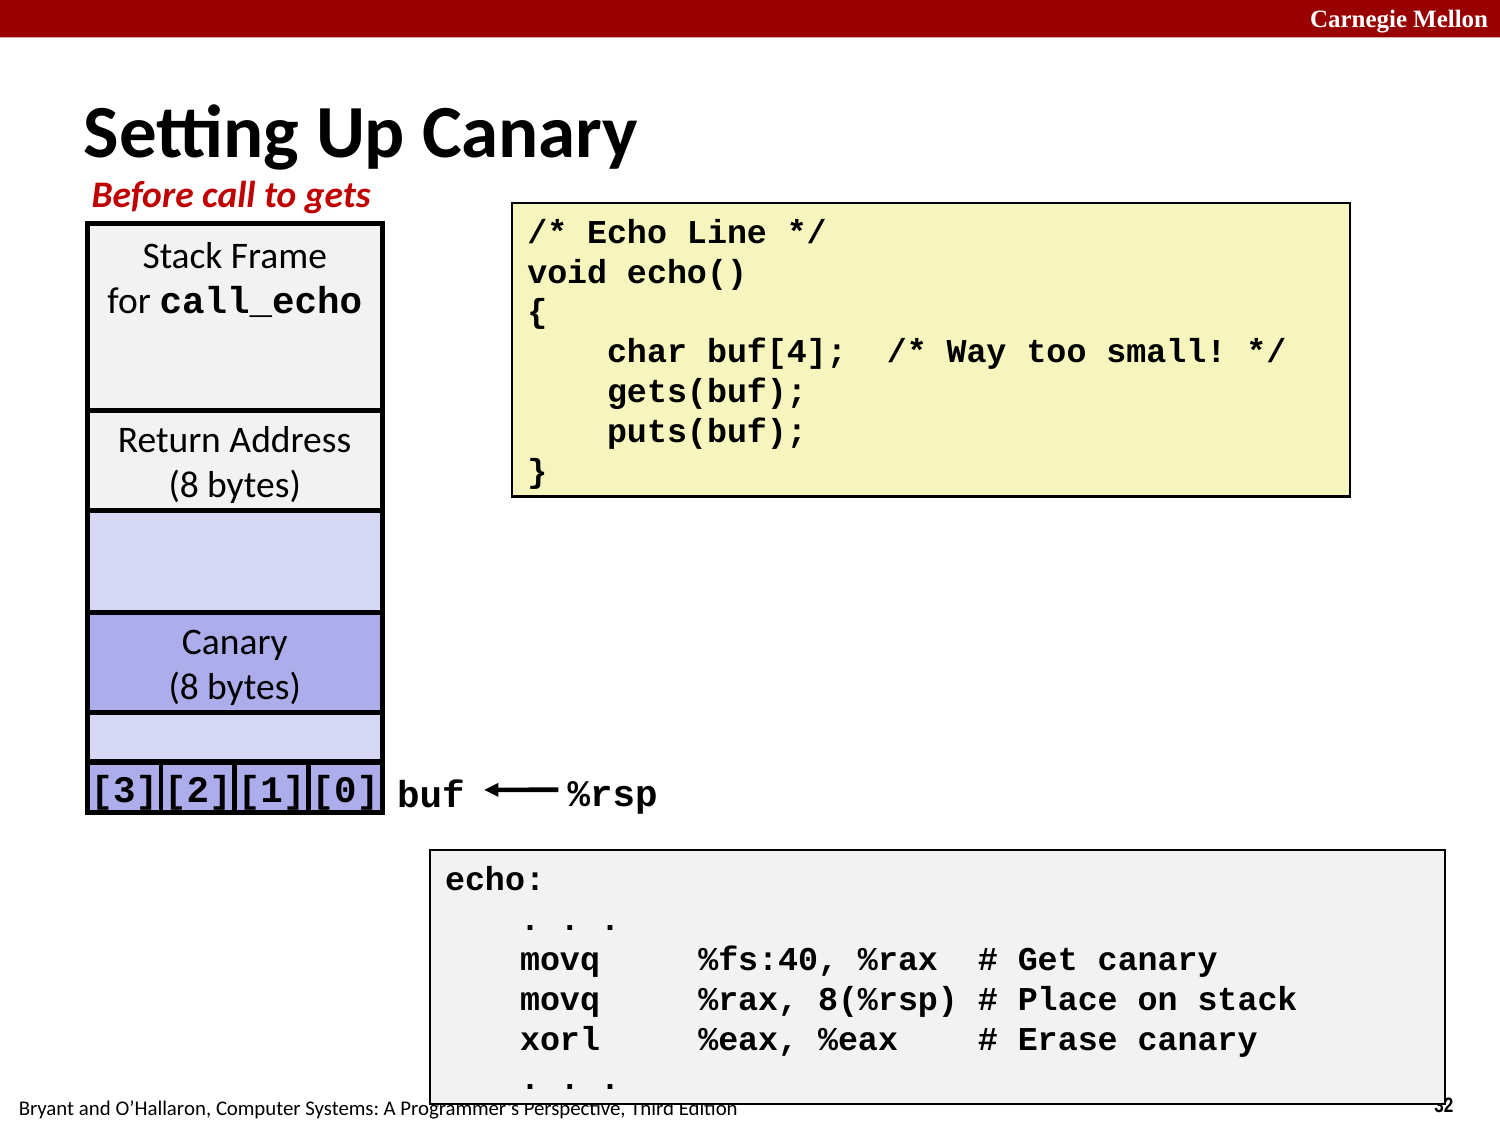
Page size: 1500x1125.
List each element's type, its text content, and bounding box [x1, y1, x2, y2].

text_box echo: . . . movq %fs:40, %rax # Get canary movq %rax, 8(%rsp) # Place on stack xorl %eax, %eax # Erase canary . . . [430, 849, 1445, 1104]
text_box buf [382, 762, 480, 823]
text_box Return Address (8 bytes) [87, 411, 383, 510]
title Setting Up Canary [68, 80, 1134, 176]
text_box [1] [234, 762, 308, 813]
text_box Stack Frame for call_echo [87, 223, 383, 411]
text_box Canary (8 bytes) [87, 612, 383, 713]
text_box 20 bytes unused [87, 713, 383, 762]
text_box [484, 783, 552, 797]
text_box Before call to gets [76, 162, 386, 223]
text_box [3] [87, 762, 161, 813]
text_box [2] [161, 762, 234, 813]
text_box %rsp [552, 761, 673, 822]
text_box 20 bytes unused [87, 510, 383, 612]
text_box /* Echo Line */ void echo() { char buf[4]; /* Way too small! */ gets(buf); puts(buf); } [512, 202, 1350, 497]
text_box [0] [308, 762, 382, 813]
